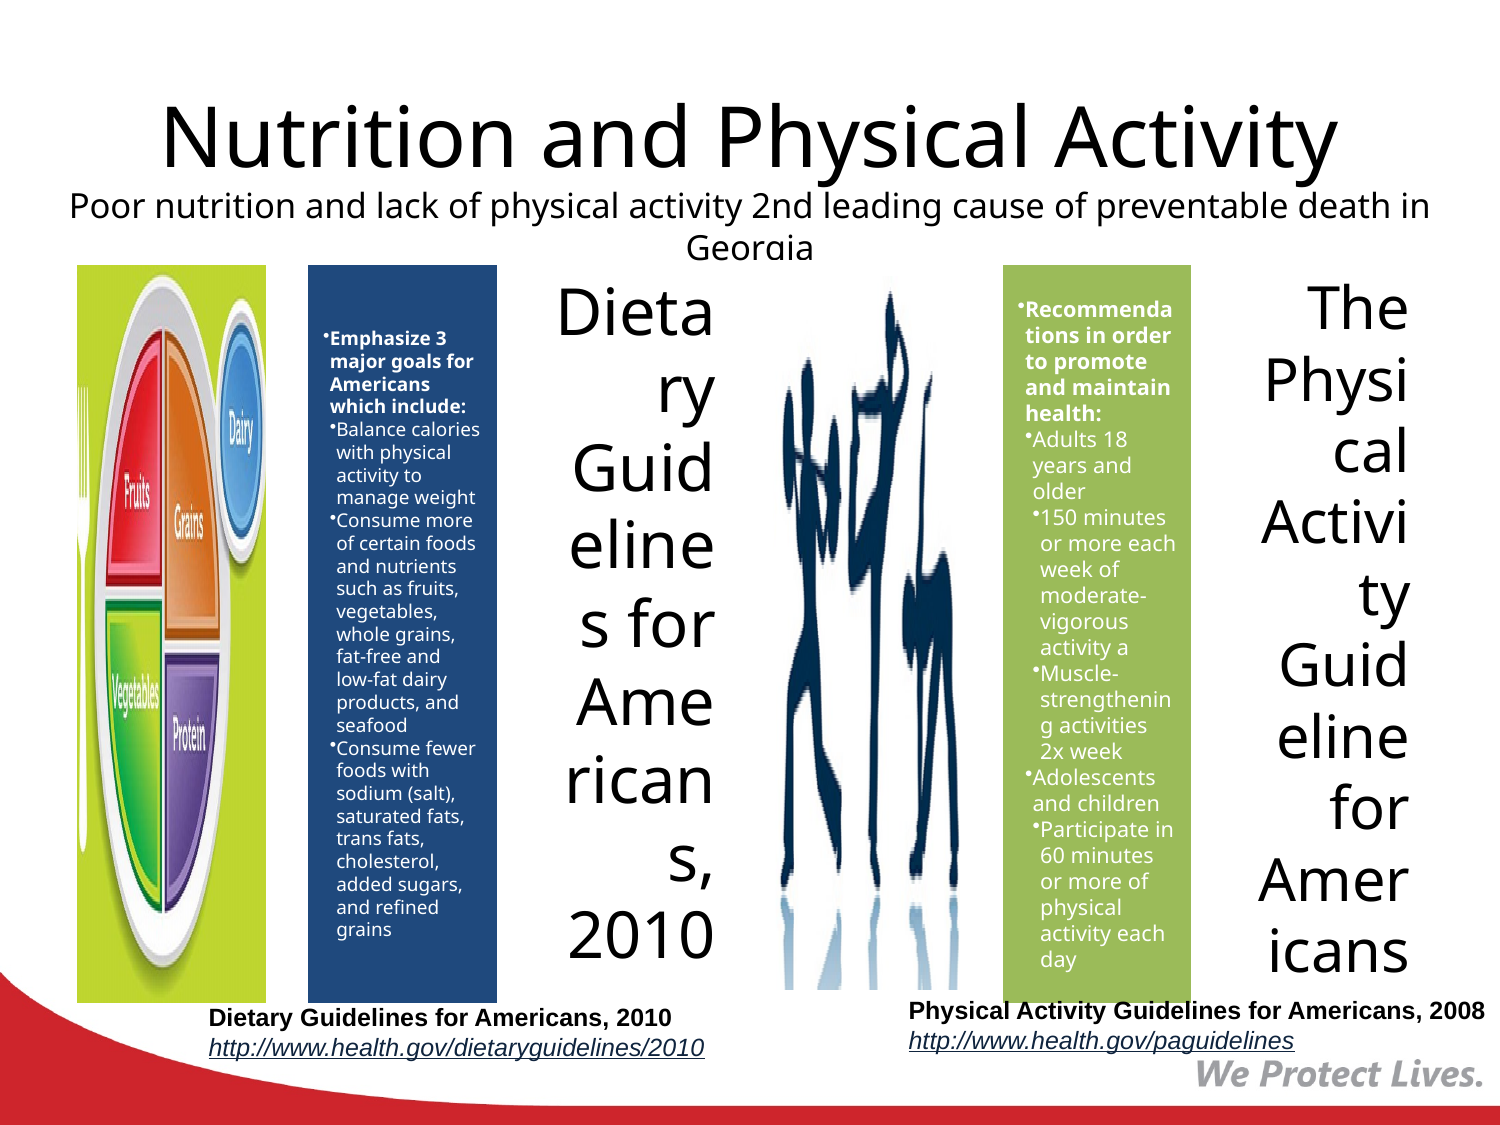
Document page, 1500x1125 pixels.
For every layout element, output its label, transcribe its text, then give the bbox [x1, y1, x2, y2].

title Nutrition and Physical Activity Poor nutrition and lack of physical activity 2nd leading cause of preventable death in Georgia [24, 75, 1475, 275]
text_box Dietary Guidelines for Americans, 2010 http://www.health.gov/dietaryguidelines/2010 [193, 1014, 763, 1099]
text_box Physical Activity Guidelines for Americans, 2008 http://www.health.gov/paguidelines [893, 987, 1500, 1063]
picture [0, 0, 1500, 1125]
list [74, 262, 1426, 1006]
